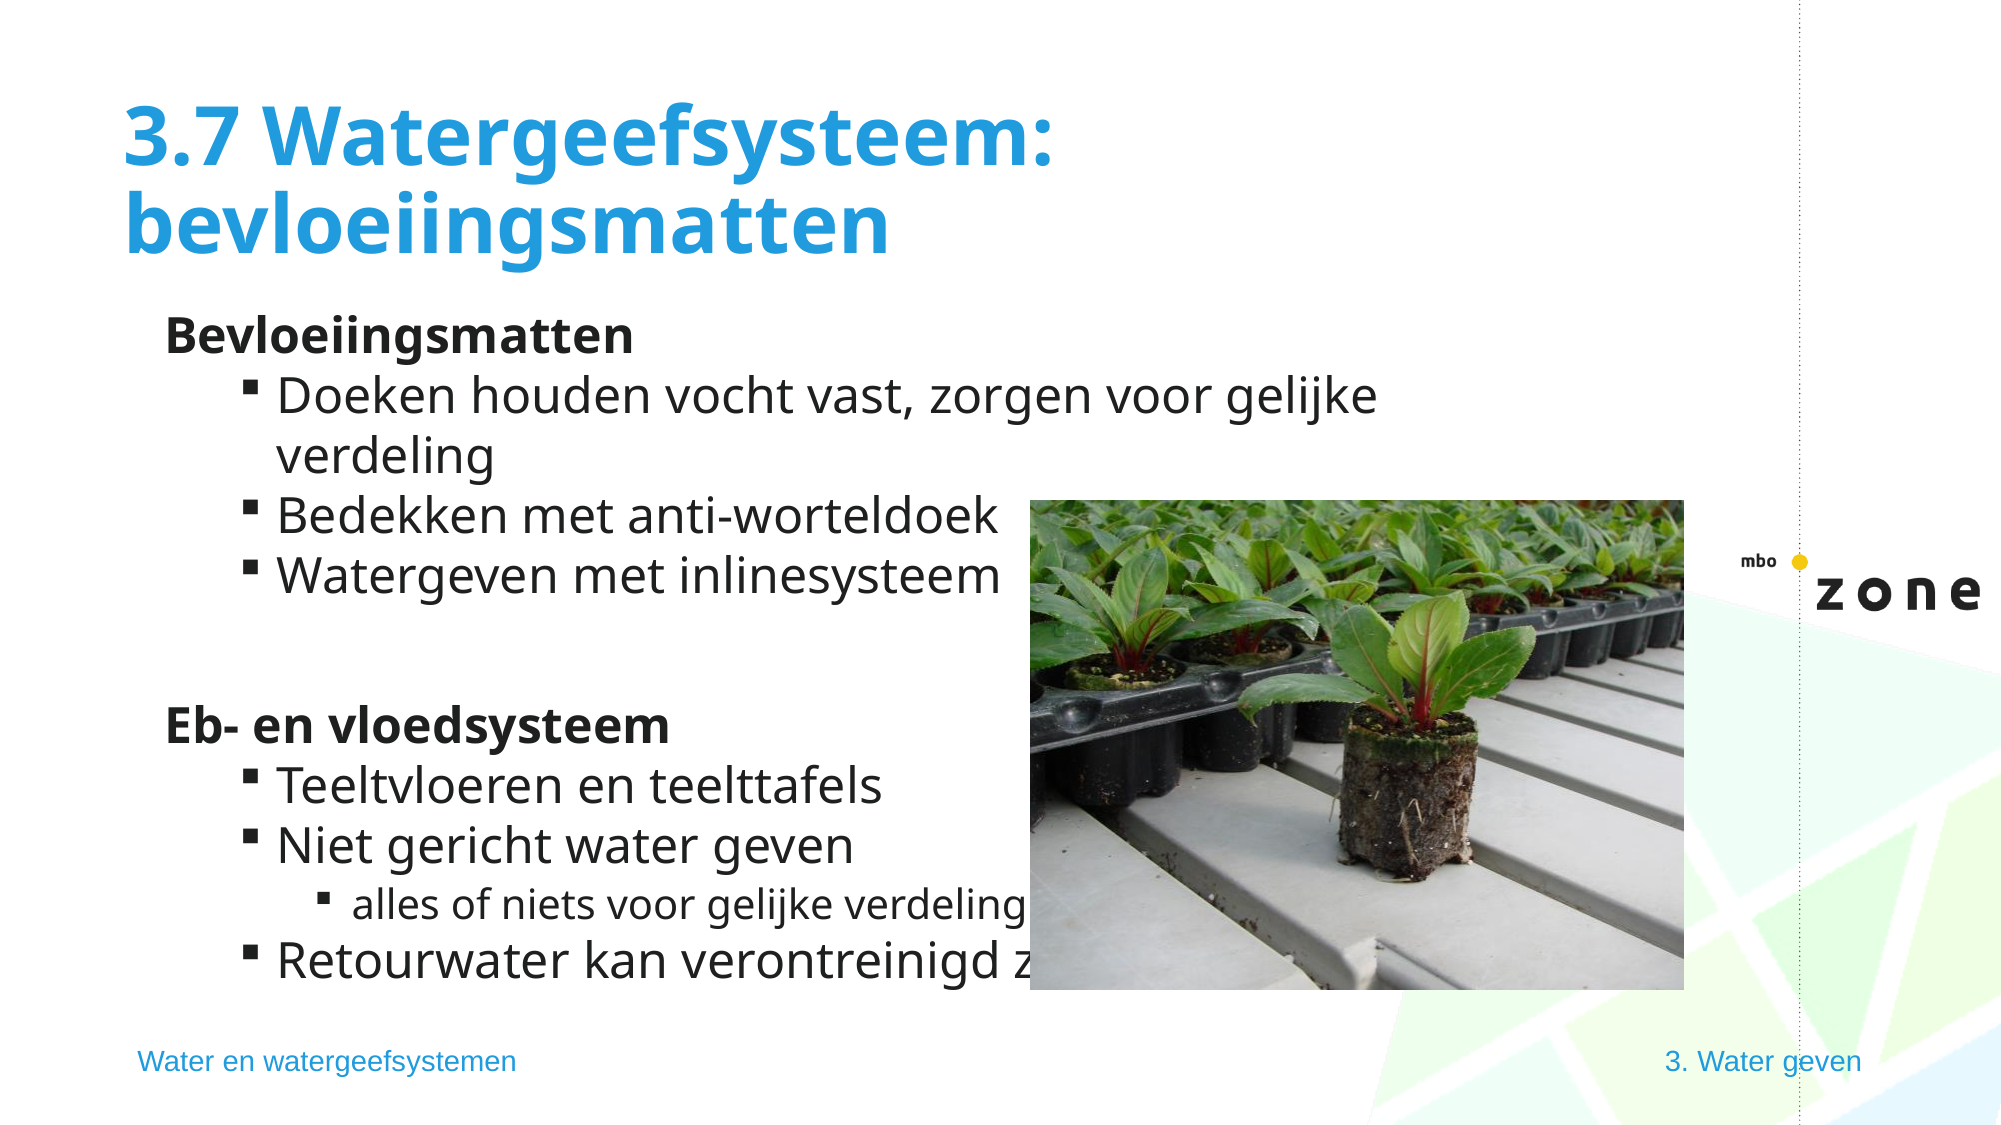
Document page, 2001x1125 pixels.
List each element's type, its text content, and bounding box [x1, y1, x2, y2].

picture [1030, 0, 2001, 1125]
list 3. Water geven [1412, 1042, 1863, 1103]
list Water en watergeefsystemen [137, 1042, 639, 1103]
list Bevloeiingsmatten Doeken houden vocht vast, zorgen voor gelijke verdeling Bedekken met anti-worteldoek Watergeven met inlinesysteem Eb- en vloedsysteem Teeltvloeren en teelttafels Niet gericht water geven alles of niets voor gelijke verdeling Retourwater kan verontreinigd zijn [164, 303, 1434, 1018]
title 3.7 Watergeefsysteem: bevloeiingsmatten [124, 94, 1607, 272]
